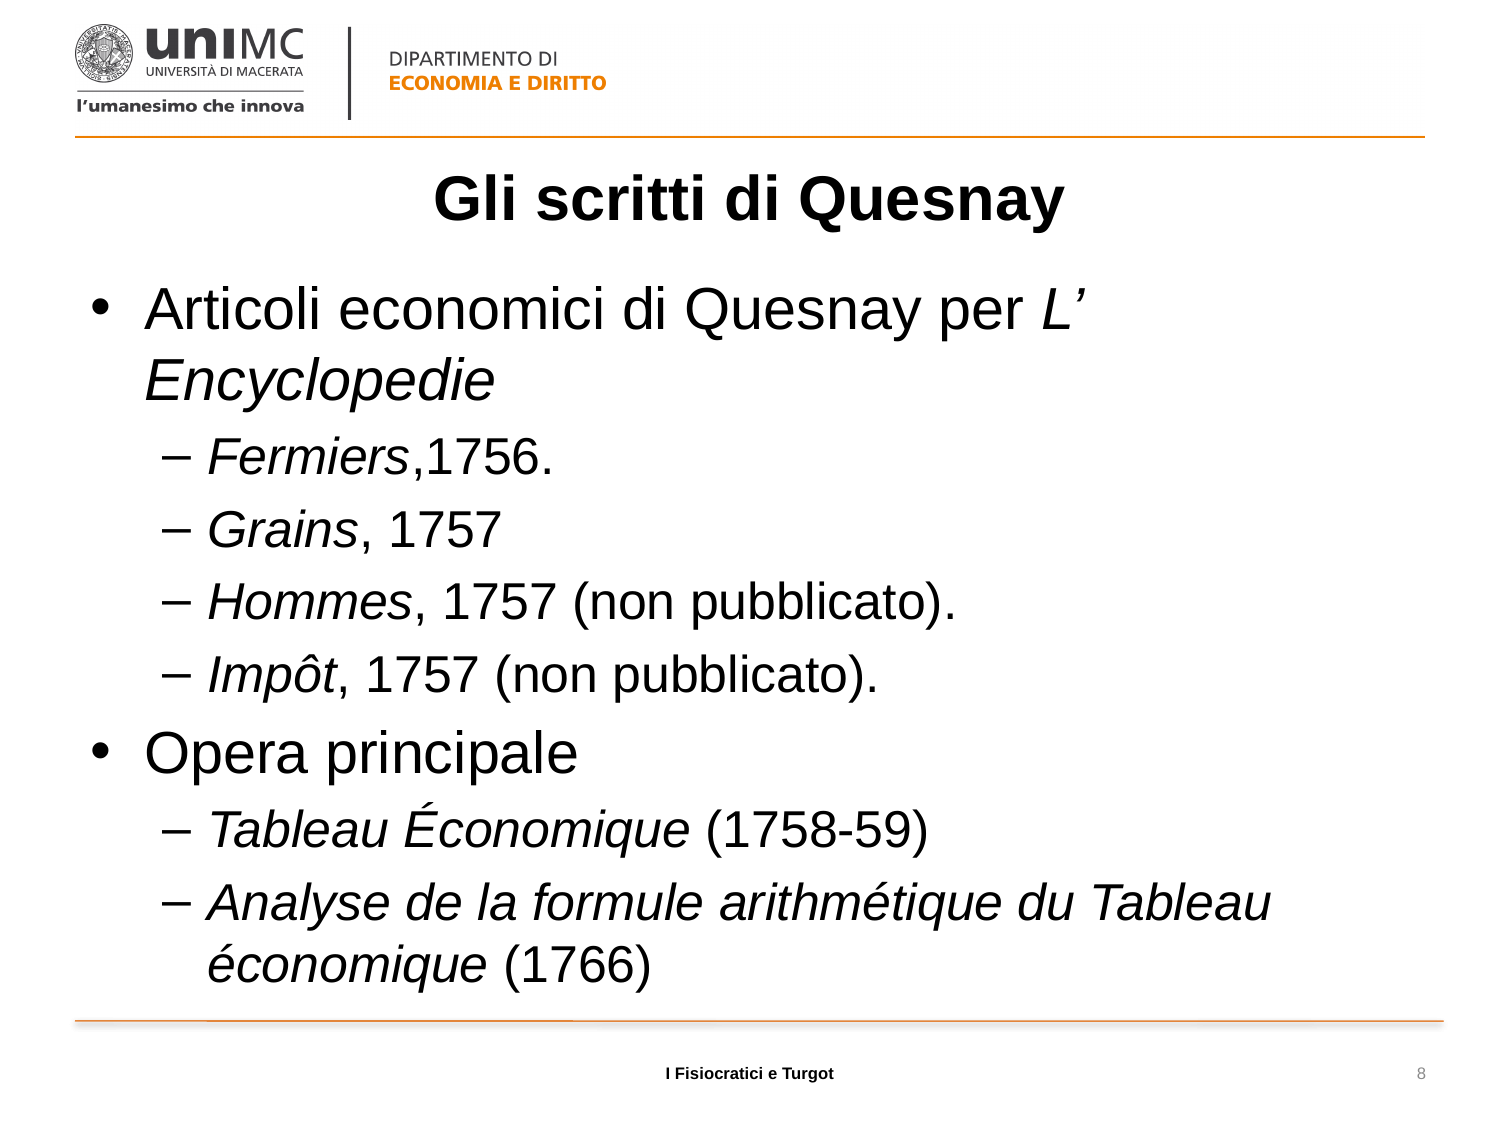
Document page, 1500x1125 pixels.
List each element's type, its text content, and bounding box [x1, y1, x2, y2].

title Gli scritti di Quesnay [75, 149, 1425, 241]
slide_number 8 [1091, 1042, 1442, 1103]
picture [75, 24, 1425, 138]
list Articoli economici di Quesnay per L’ Encyclopedie Fermiers,1756. Grains, 1757 Hommes, 1757 (non pubblicato). Impôt, 1757 (non pubblicato). Opera principale Tableau Économique (1758-59) Analyse de la formule arithmétique du Tableau économique (1766) [75, 262, 1425, 1005]
footer I Fisiocratici e Turgot [512, 1042, 988, 1103]
